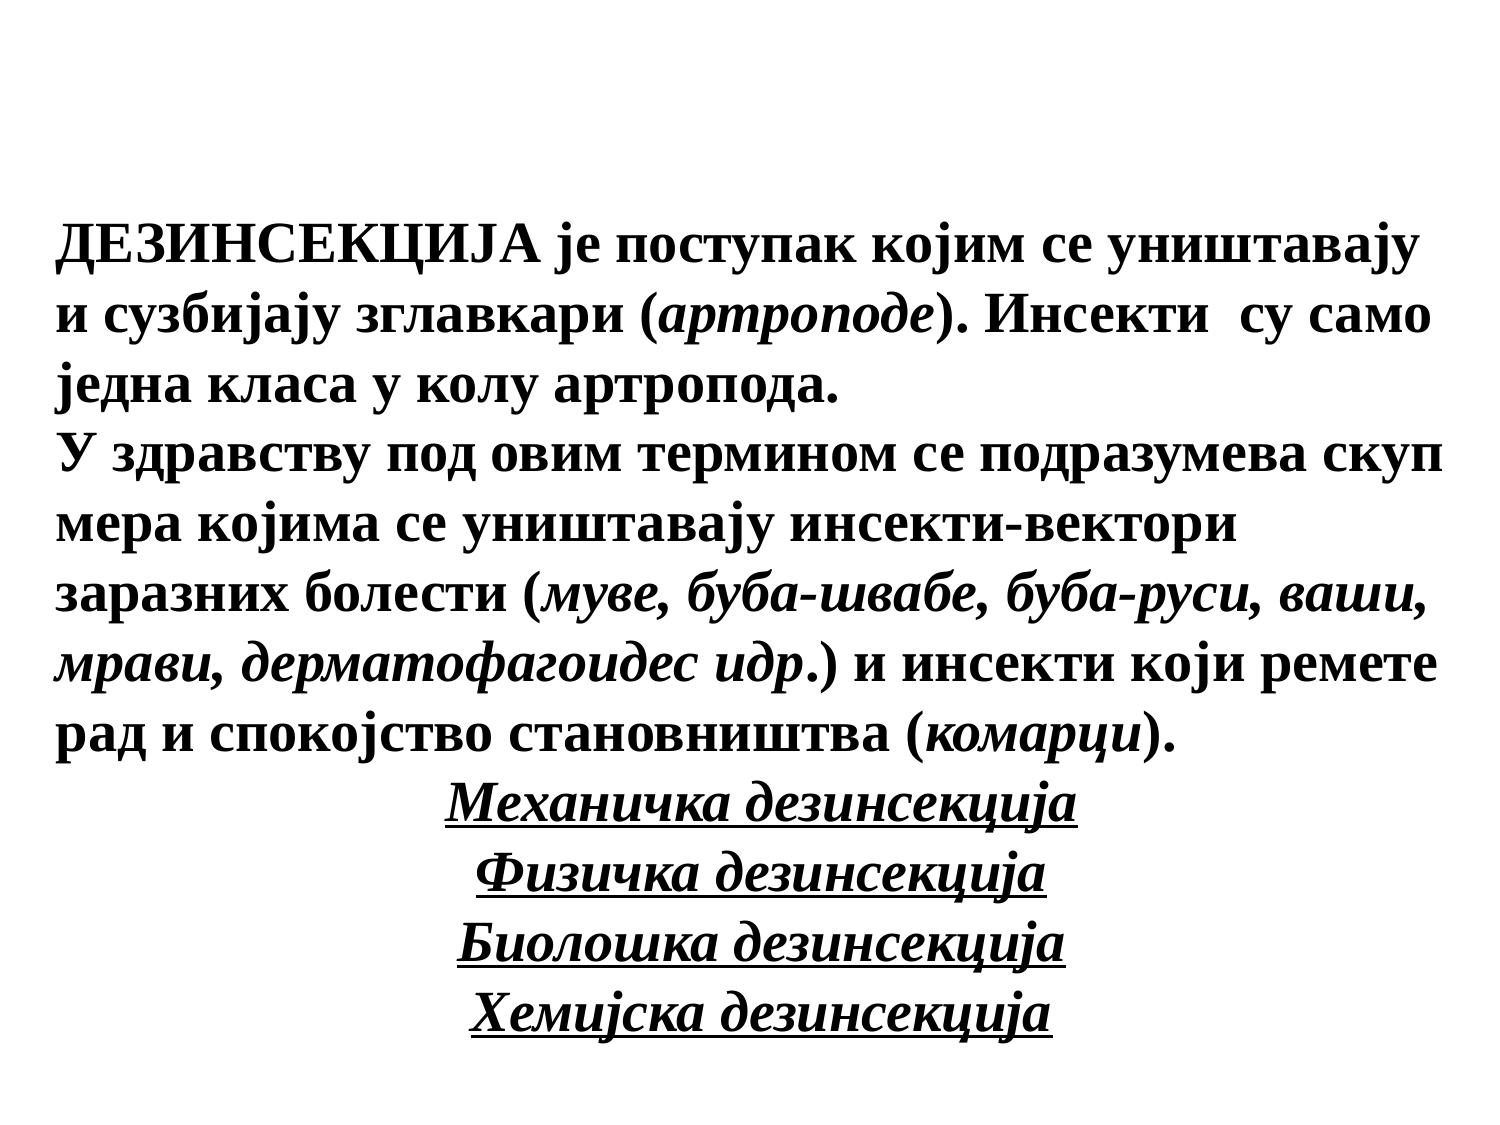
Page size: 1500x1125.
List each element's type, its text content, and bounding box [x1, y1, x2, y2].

text_box ДЕЗИНСЕКЦИЈА је поступак којим се уништавају и сузбијају зглавкари (артроподе). Инсекти су само једна класа у колу артропода. У здравству под овим термином се подразумева скуп мера којима се уништавају инсекти-вектори заразних болести (муве, буба-швабе, буба-руси, ваши, мрави, дерматофагоидес идр.) и инсекти који ремете рад и спокојство становништва (комарци). Механичка дезинсекција Физичка дезинсекција Биолошка дезинсекција Хемијска дезинсекција [41, 196, 1483, 1125]
